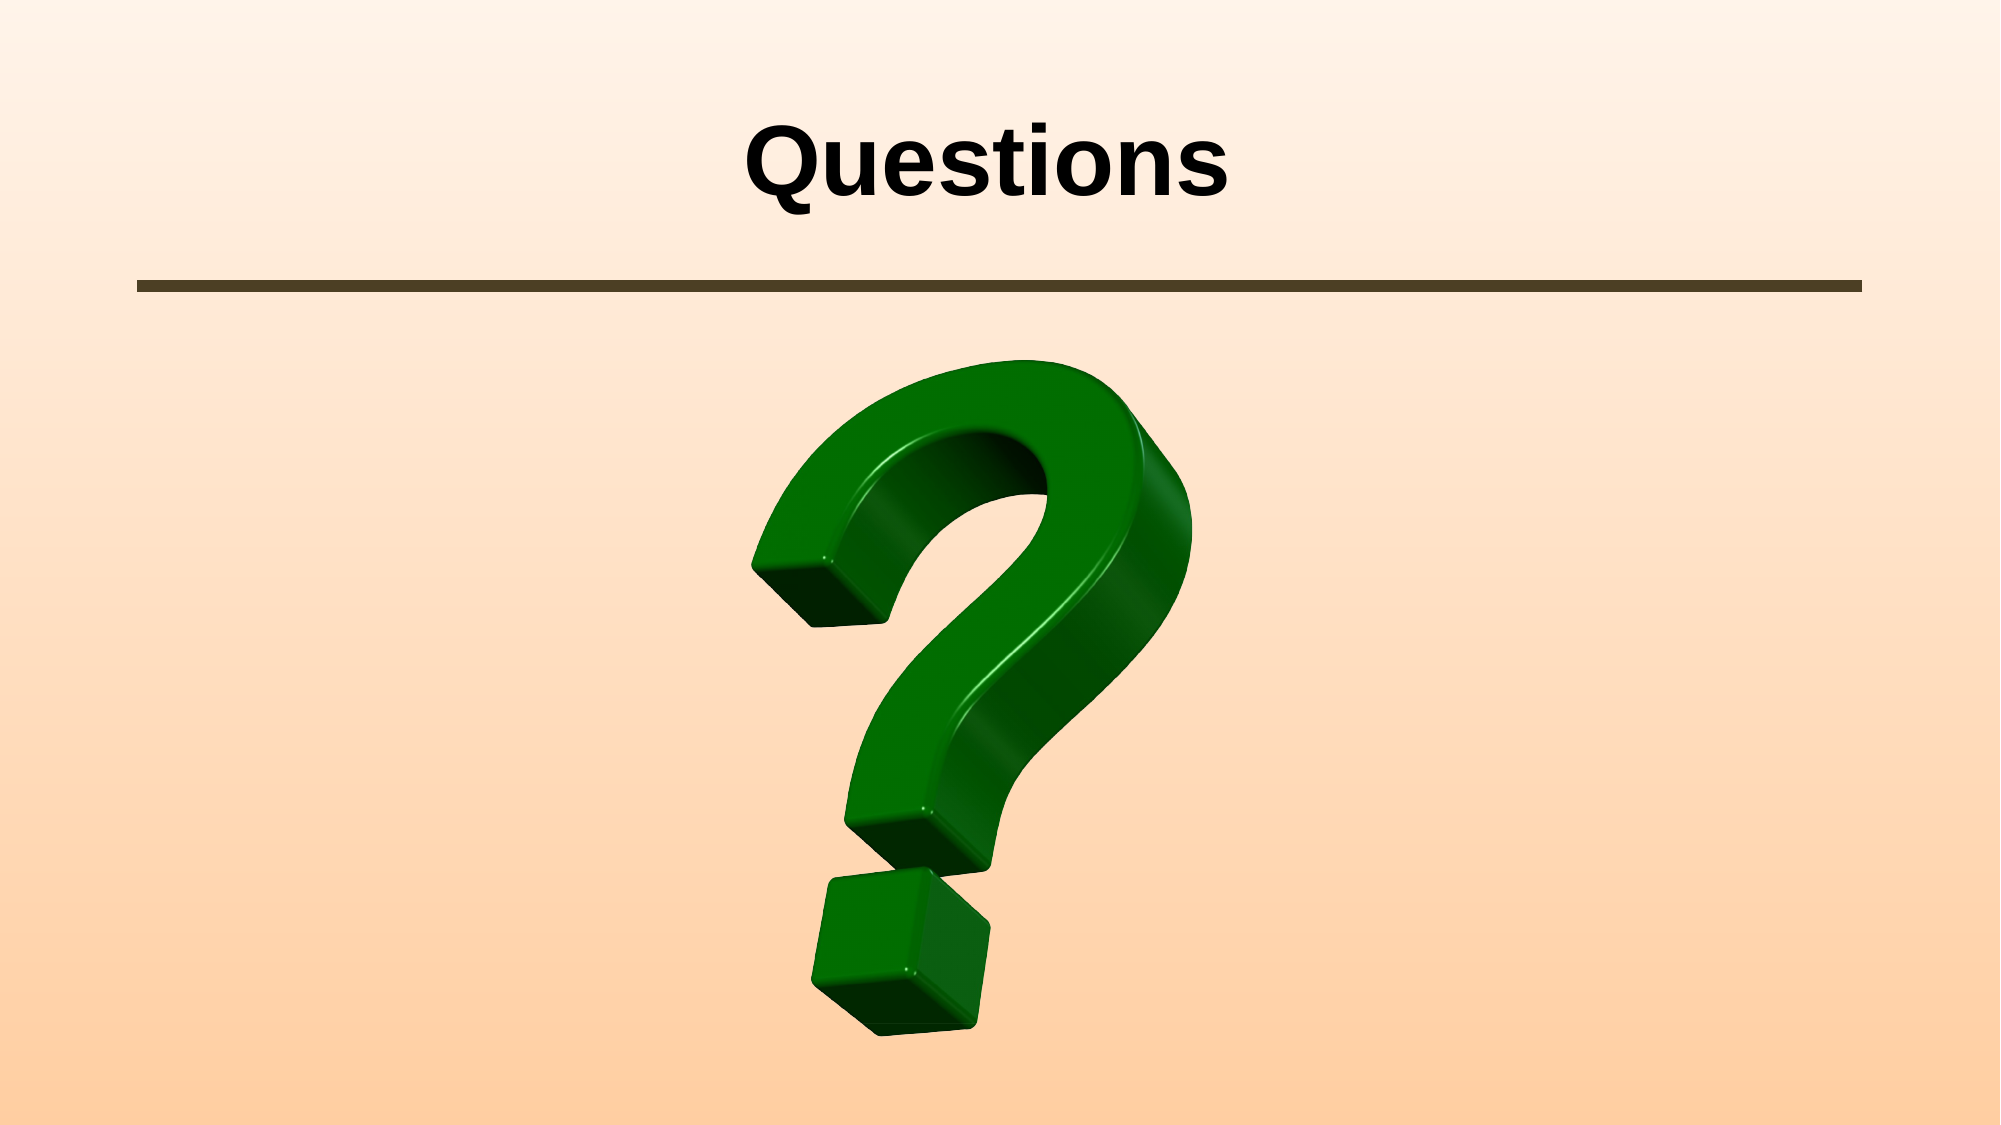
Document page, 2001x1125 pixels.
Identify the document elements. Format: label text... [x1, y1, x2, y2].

title Questions [137, 102, 1863, 262]
picture [747, 298, 1286, 1061]
